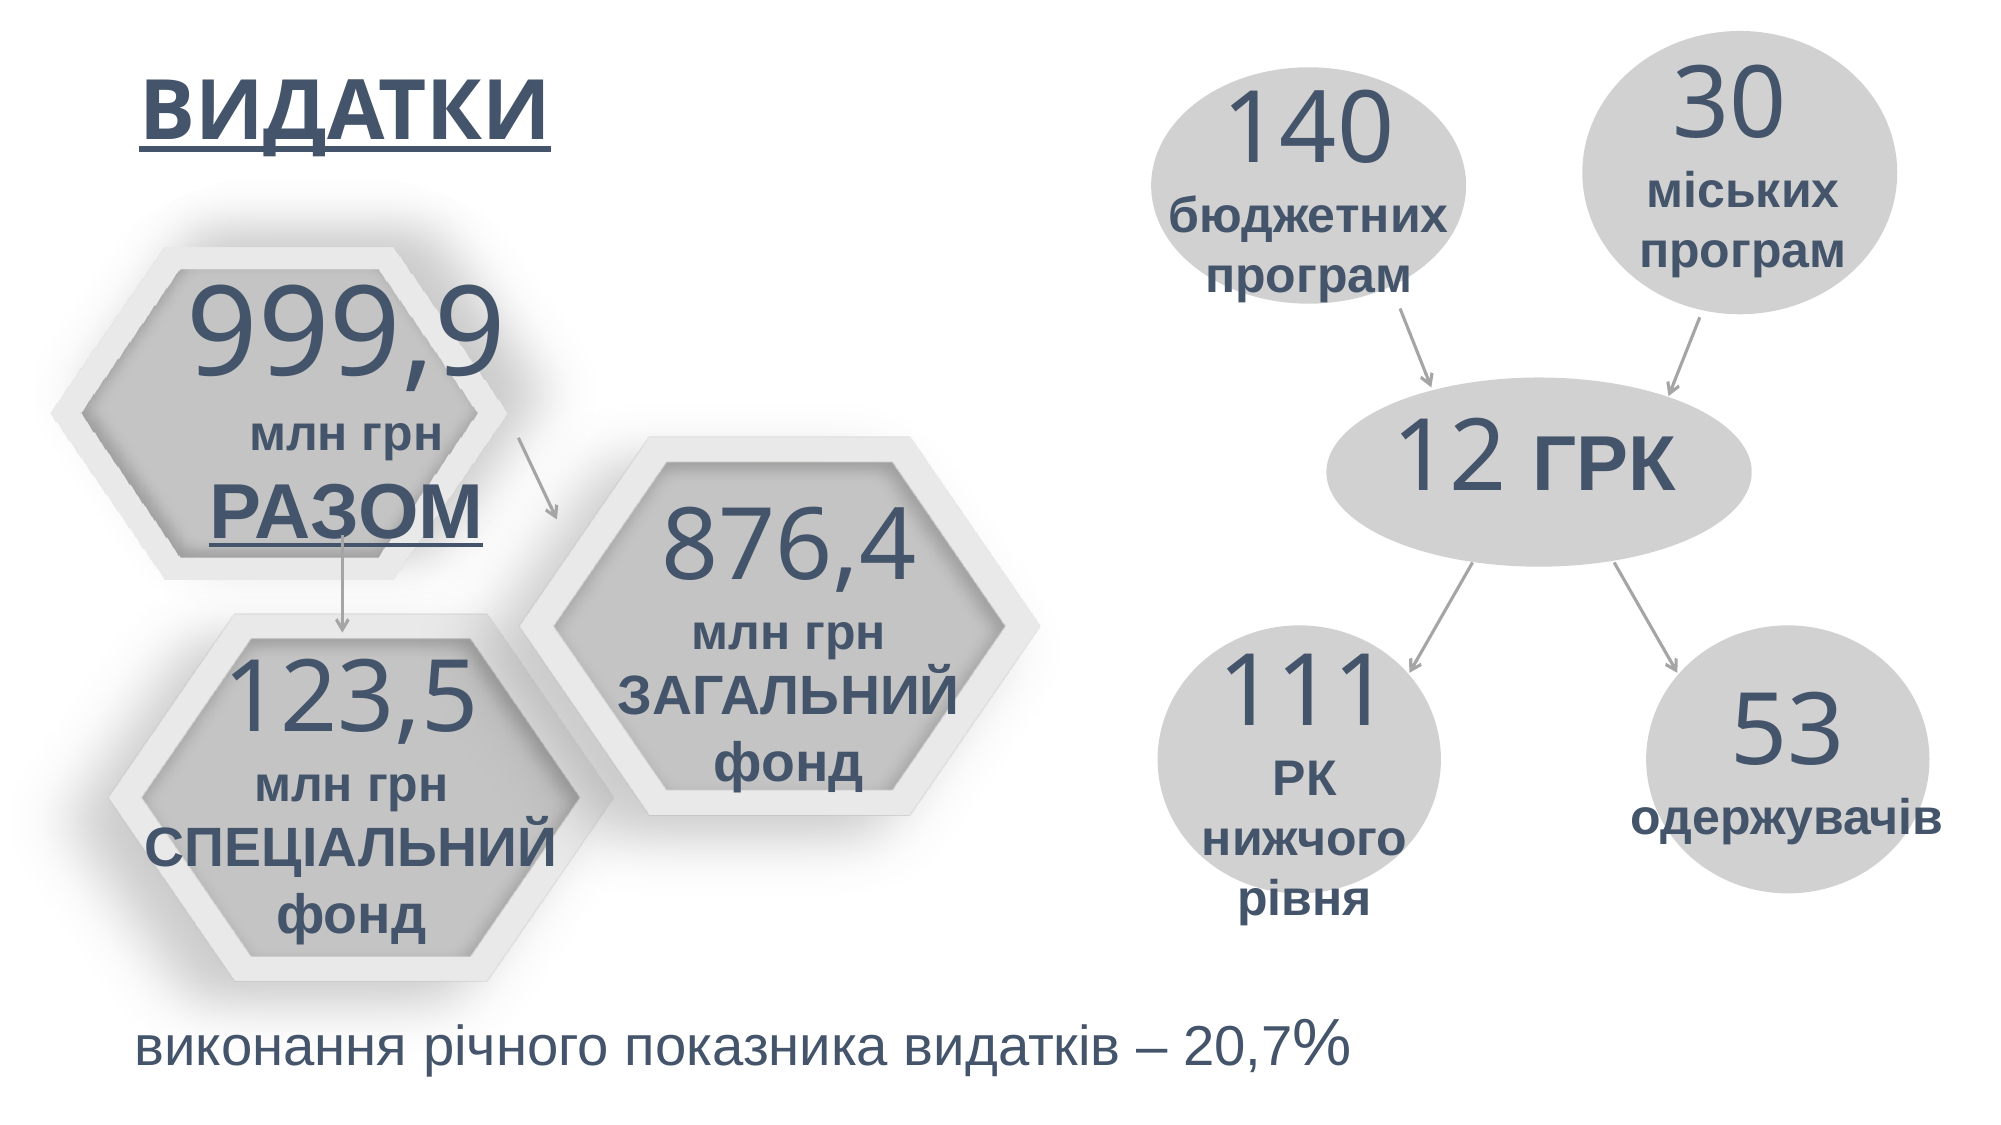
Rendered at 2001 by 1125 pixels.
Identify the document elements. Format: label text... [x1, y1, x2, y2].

text_box [1353, 518, 1725, 567]
text_box 140 бюджетних програм [1151, 55, 1467, 311]
text_box [1643, 285, 1836, 315]
text_box 30 міських програм [1577, 30, 1909, 285]
text_box 12 ГРК [1281, 382, 1788, 518]
text_box 111 РК нижчого рівня [1164, 617, 1446, 933]
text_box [1409, 562, 1473, 673]
text_box [1685, 852, 1891, 894]
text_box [11, 168, 1060, 1067]
text_box [1697, 625, 1878, 656]
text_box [1400, 308, 1432, 388]
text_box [1668, 317, 1700, 397]
text_box ВИДАТКИ [119, 27, 638, 168]
text_box [1474, 377, 1604, 382]
text_box 53 одержувачів [1614, 656, 1961, 852]
table_header виконання річного показника видатків – 20,7% [115, 995, 1583, 1095]
text_box [1157, 719, 1164, 800]
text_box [1614, 562, 1678, 673]
